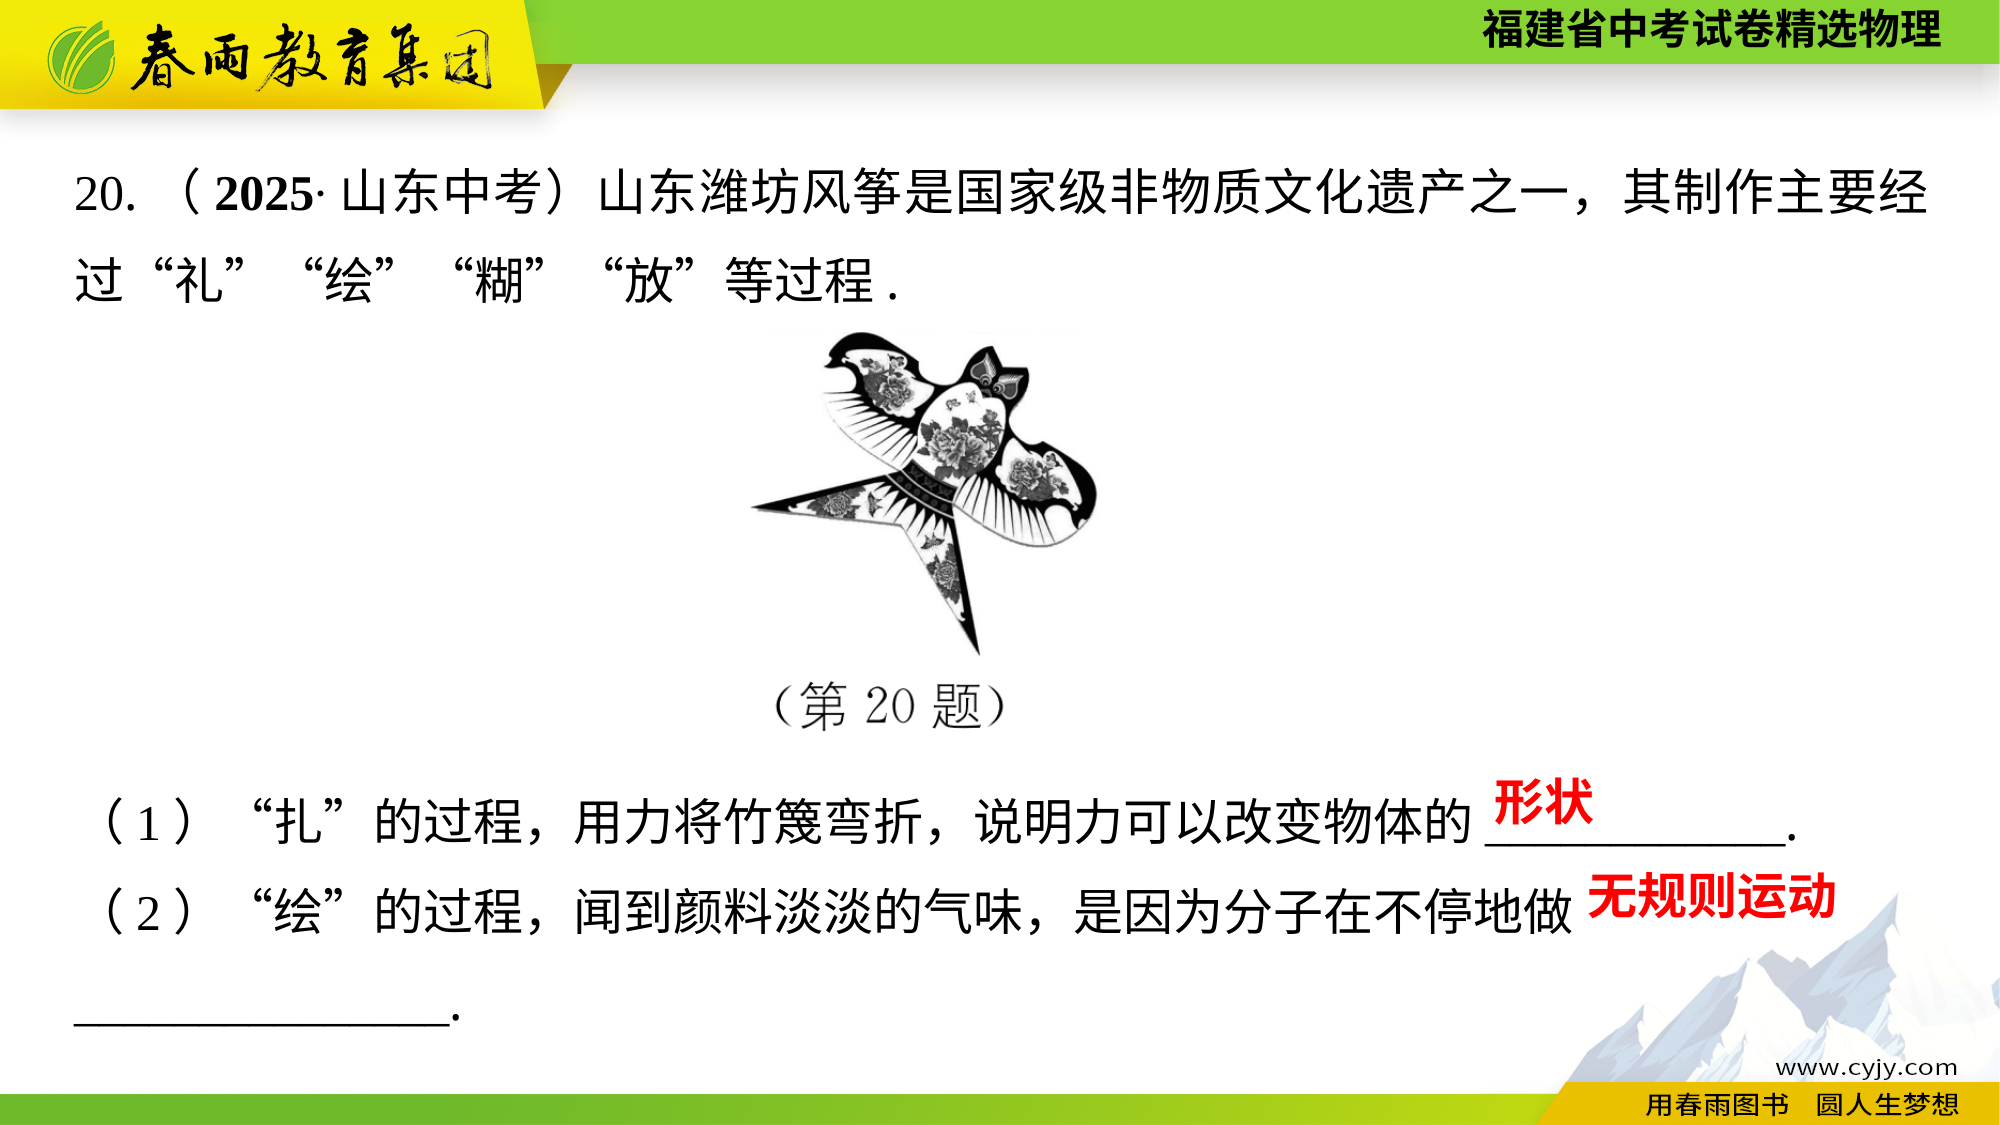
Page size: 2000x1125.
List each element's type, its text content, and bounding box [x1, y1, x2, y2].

text_box 无规则运动 [1572, 857, 1852, 933]
list 20.（2025∙山东中考）山东潍坊风筝是国家级非物质文化遗产之一，其制作主要经过“礼”“绘”“糊”“放”等过程. （1）“扎”的过程，用力将竹篾弯折，说明力可以改变物体的____________. （2）“绘”的过程，闻到颜料淡淡的气味，是因为分子在不停地做_______________. [59, 122, 1944, 956]
text_box 形状 [1480, 763, 1660, 838]
picture [0, 0, 2000, 1125]
